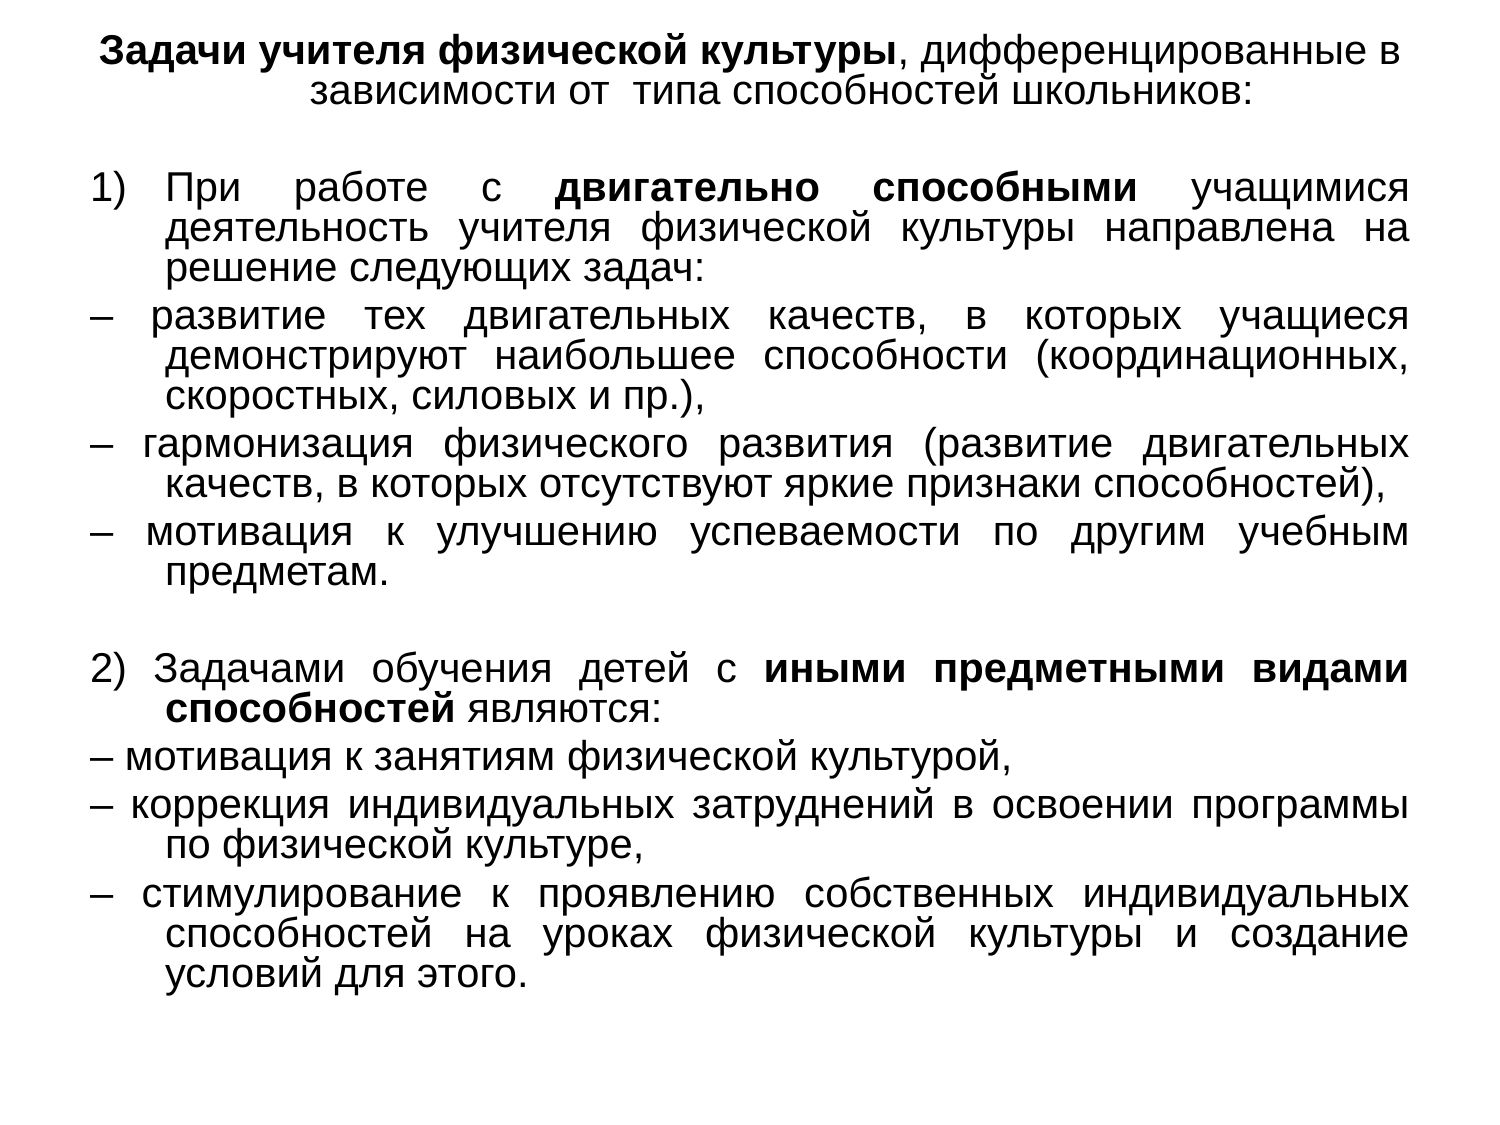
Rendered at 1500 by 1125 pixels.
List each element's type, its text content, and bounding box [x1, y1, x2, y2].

list Задачи учителя физической культуры, дифференцированные в зависимости от типа способностей школьников: При работе с двигательно способными учащимися деятельность учителя физической культуры направлена на решение следующих задач: – развитие тех двигательных качеств, в которых учащиеся демонстрируют наибольшее способности (координационных, скоростных, силовых и пр.), – гармонизация физического развития (развитие двигательных качеств, в которых отсутствуют яркие признаки способностей), – мотивация к улучшению успеваемости по другим учебным предметам. 2) Задачами обучения детей с иными предметными видами способностей являются: – мотивация к занятиям физической культурой, – коррекция индивидуальных затруднений в освоении программы по физической культуре, – стимулирование к проявлению собственных индивидуальных способностей на уроках физической культуры и создание условий для этого. [74, 24, 1426, 1101]
